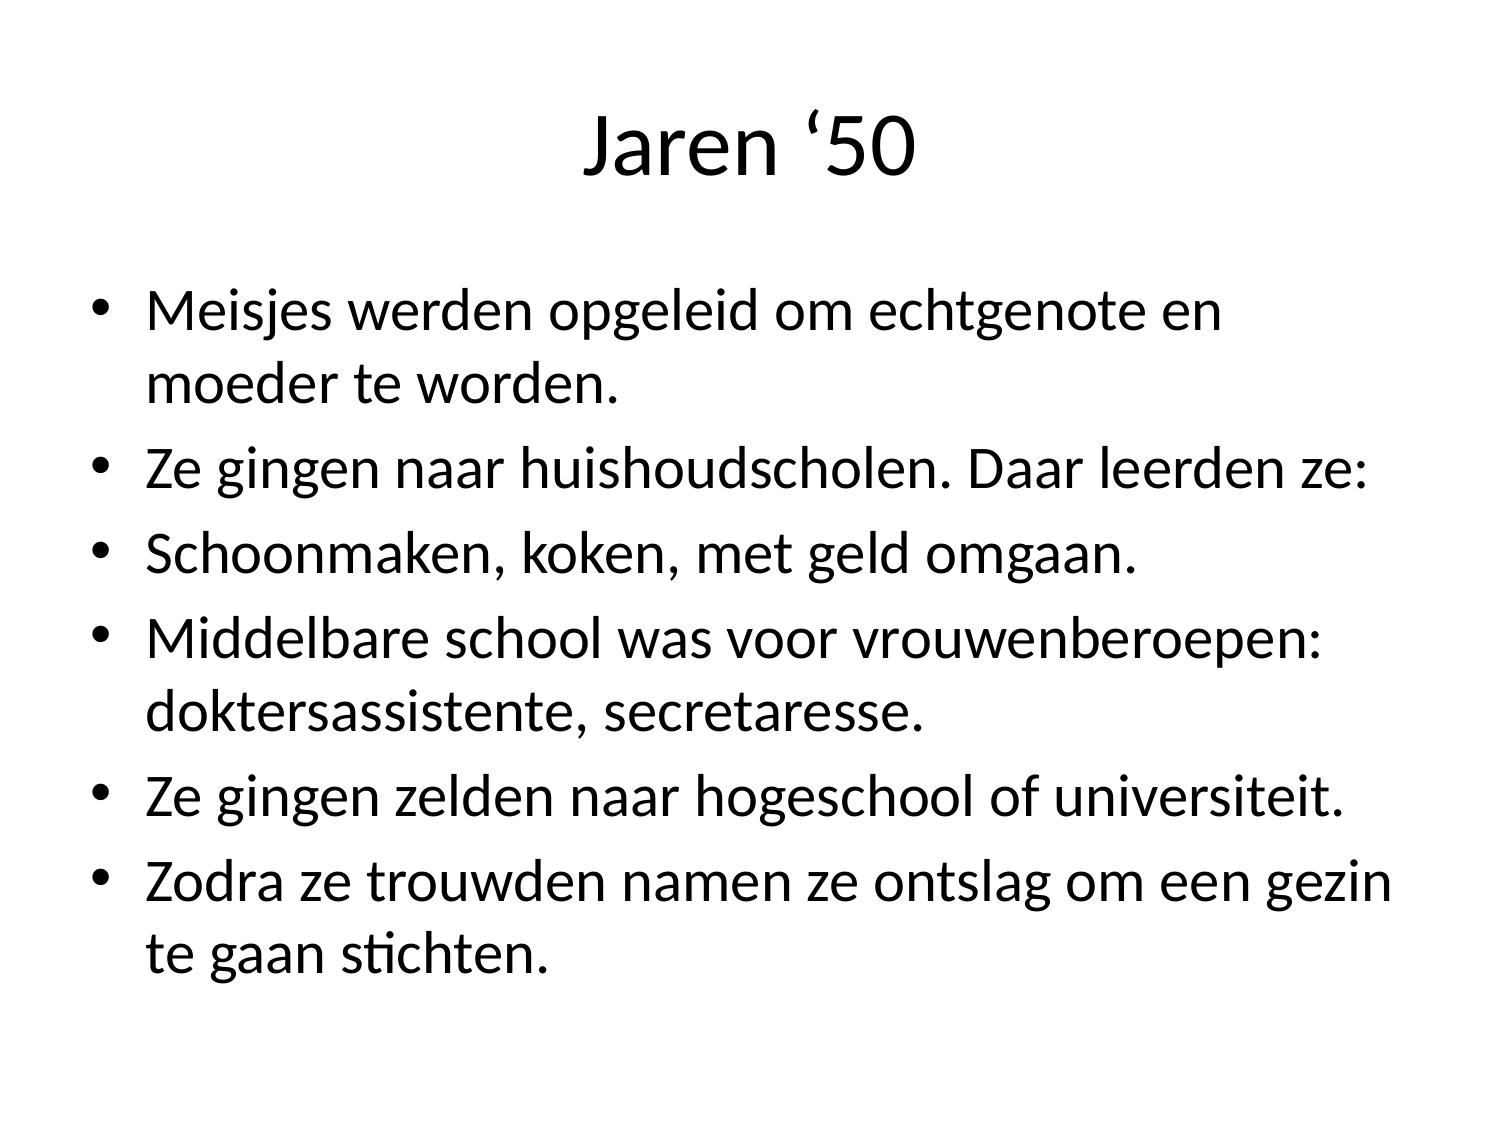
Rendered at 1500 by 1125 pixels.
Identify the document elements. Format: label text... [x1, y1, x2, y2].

list Meisjes werden opgeleid om echtgenote en moeder te worden. Ze gingen naar huishoudscholen. Daar leerden ze: Schoonmaken, koken, met geld omgaan. Middelbare school was voor vrouwenberoepen: doktersassistente, secretaresse. Ze gingen zelden naar hogeschool of universiteit. Zodra ze trouwden namen ze ontslag om een gezin te gaan stichten. [75, 262, 1425, 1005]
title Jaren ‘50 [75, 45, 1425, 233]
